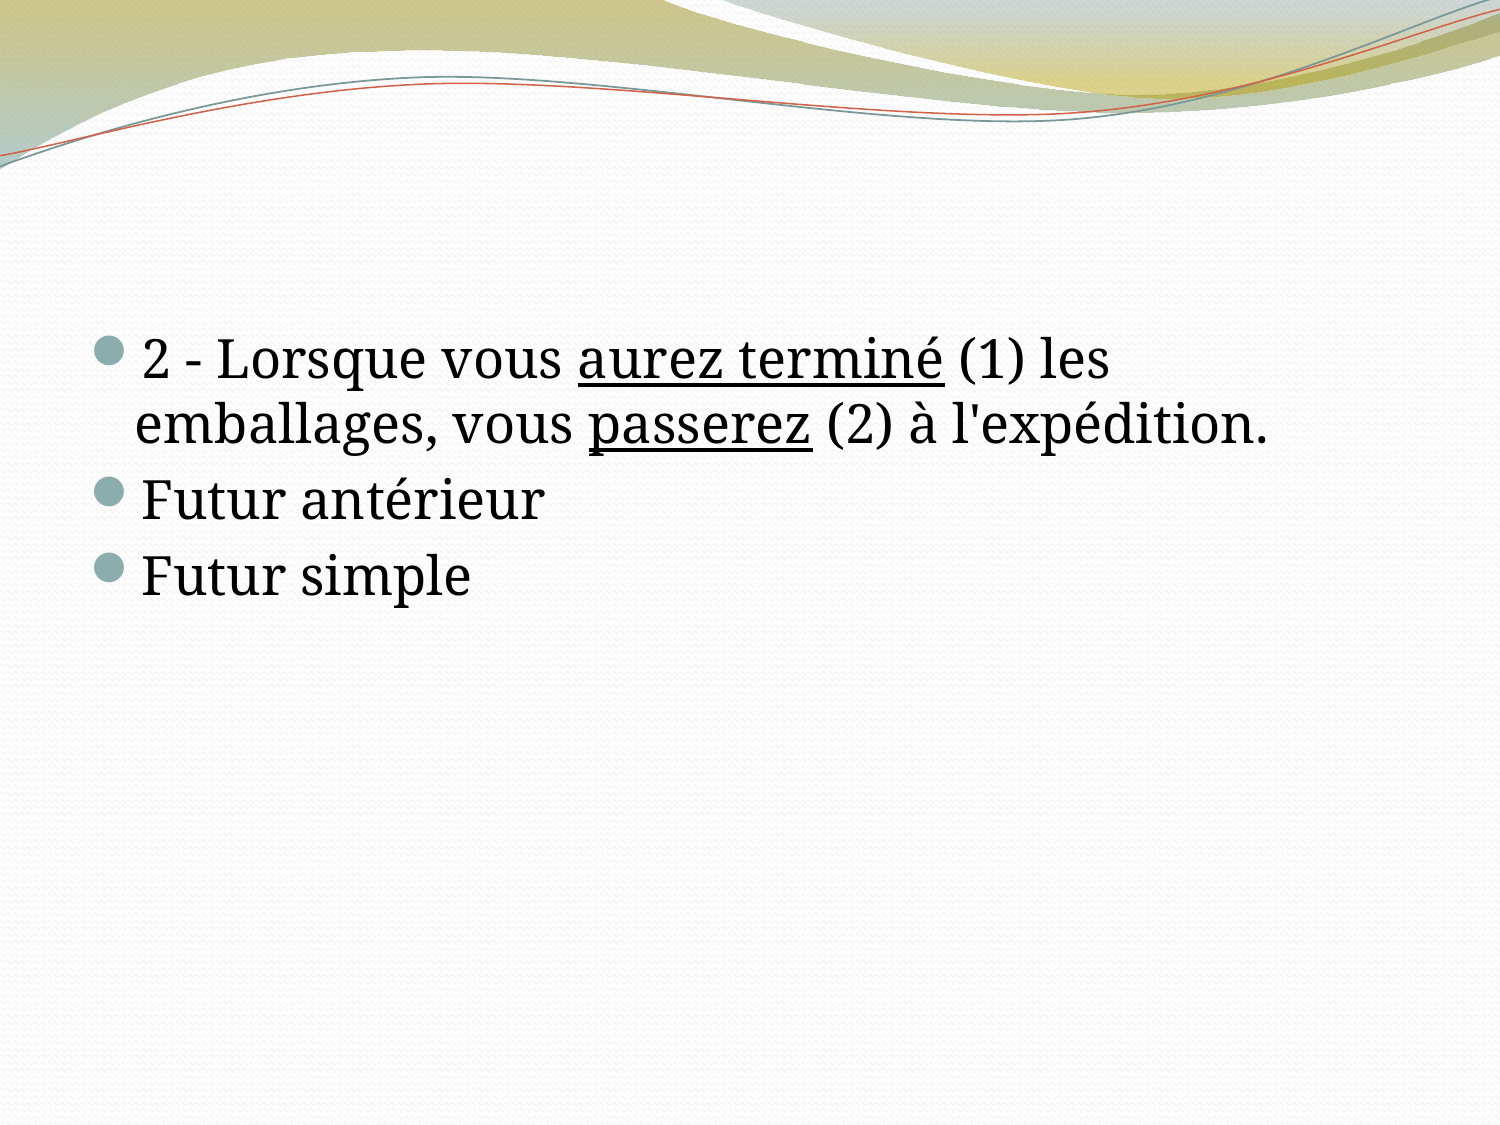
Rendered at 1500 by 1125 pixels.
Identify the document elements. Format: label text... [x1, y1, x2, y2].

list 2 - Lorsque vous aurez terminé (1) les emballages, vous passerez (2) à l'expédition. Futur antérieur Futur simple [75, 317, 1425, 1038]
